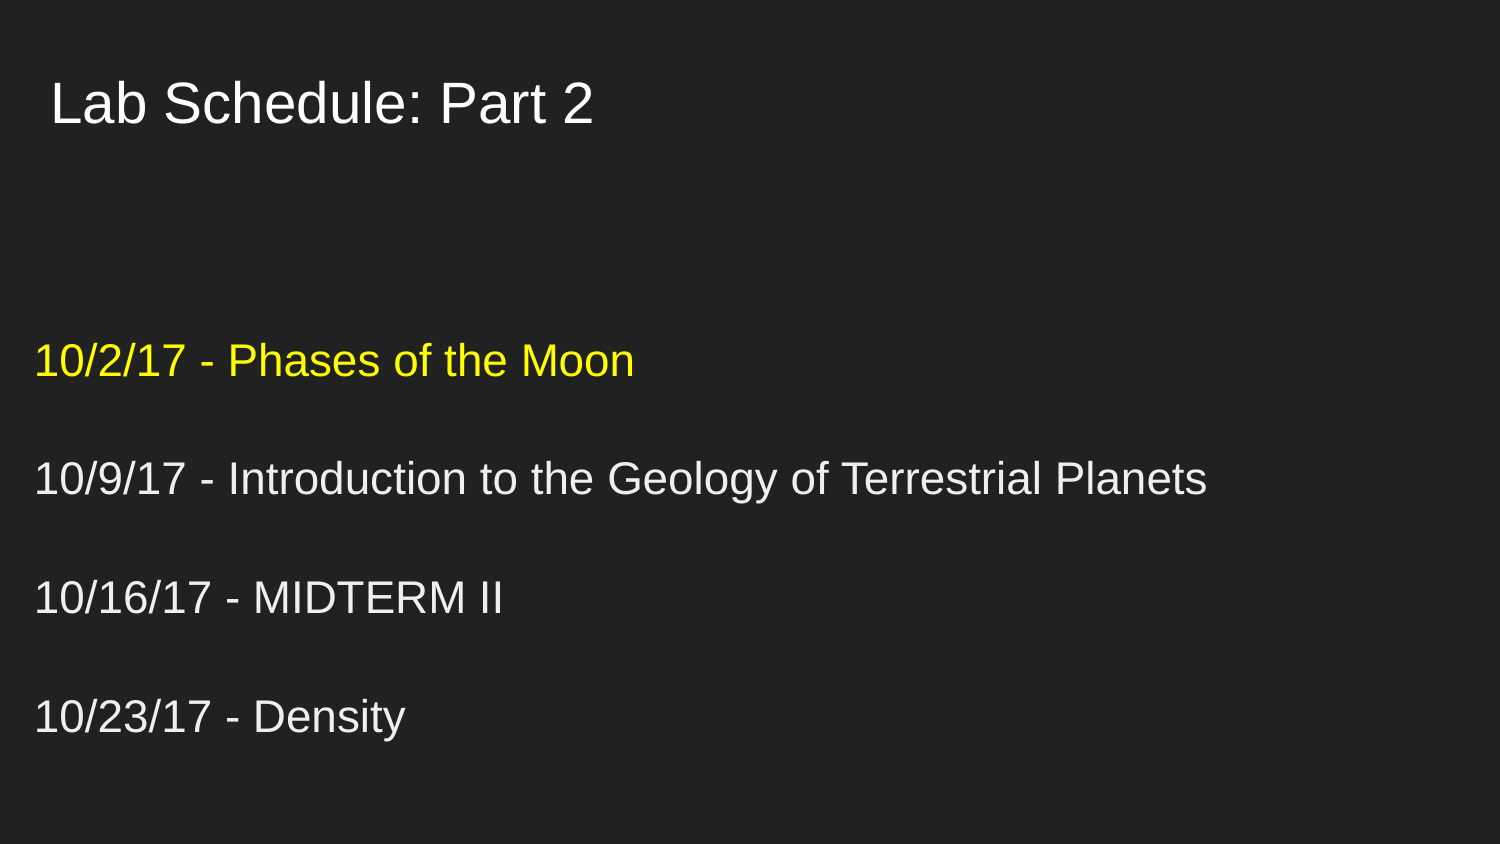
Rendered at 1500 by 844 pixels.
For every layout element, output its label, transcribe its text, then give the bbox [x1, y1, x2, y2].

text_box 10/2/17 - Phases of the Moon 10/9/17 - Introduction to the Geology of Terrestrial Planets 10/16/17 - MIDTERM II 10/23/17 - Density [18, 193, 1481, 815]
text_box Lab Schedule: Part 2 [35, 6, 863, 181]
